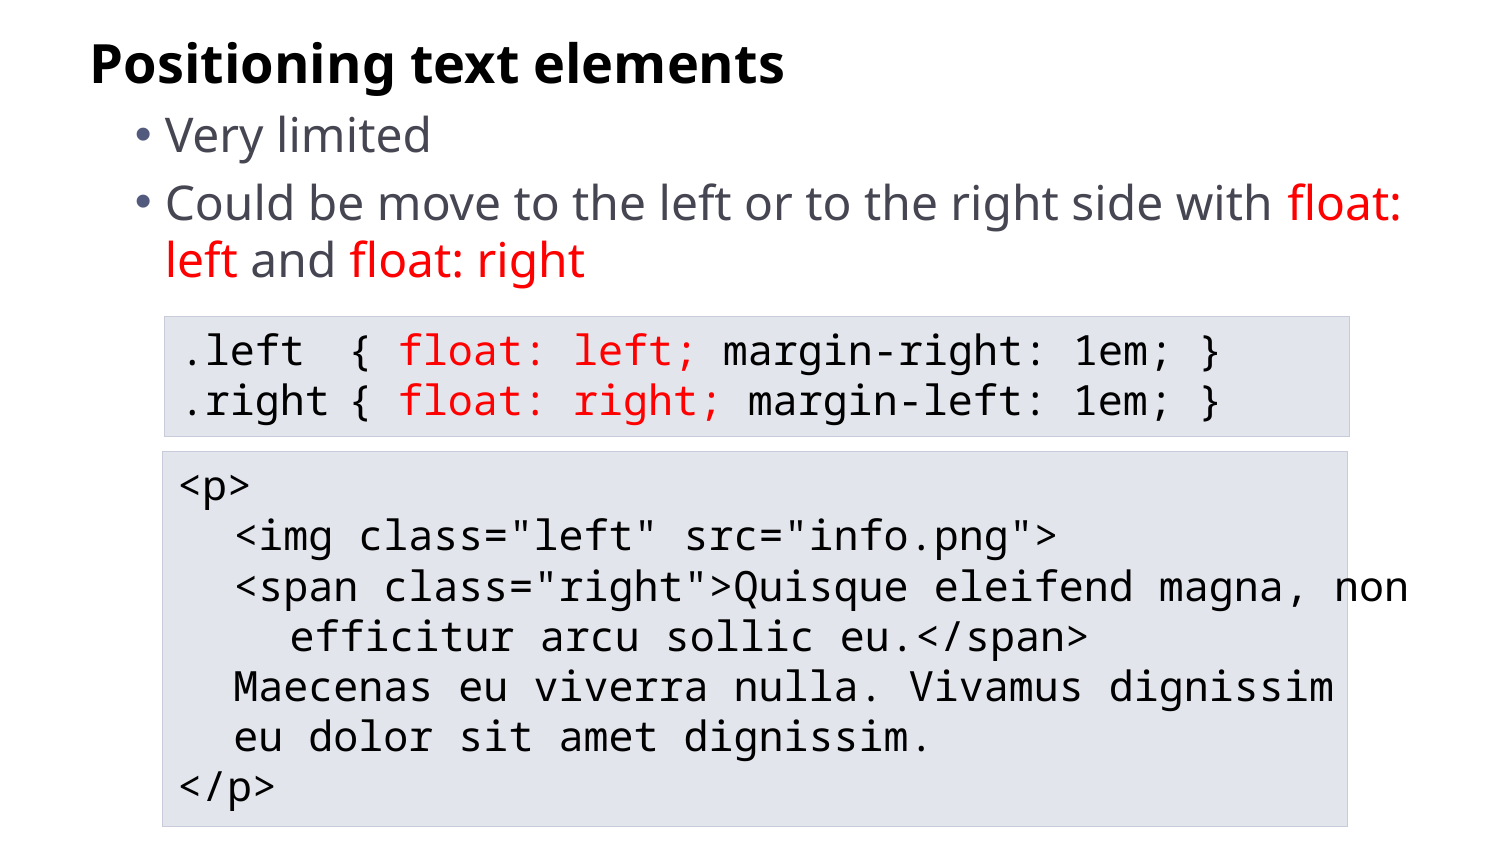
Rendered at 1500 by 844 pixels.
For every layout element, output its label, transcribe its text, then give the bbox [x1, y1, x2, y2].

text_box <p> <img class="left" src="info.png"> <span class="right">Quisque eleifend magna, non efficitur arcu sollic eu.</span> Maecenas eu viverra nulla. Vivamus dignissim eu dolor sit amet dignissim. </p> [162, 451, 1348, 827]
text_box .left { float: left; margin-right: 1em; } .right { float: right; margin-left: 1em; } [164, 316, 1350, 437]
list Positioning text elements Very limited Could be move to the left or to the right side with float: left and float: right [75, 21, 1475, 835]
